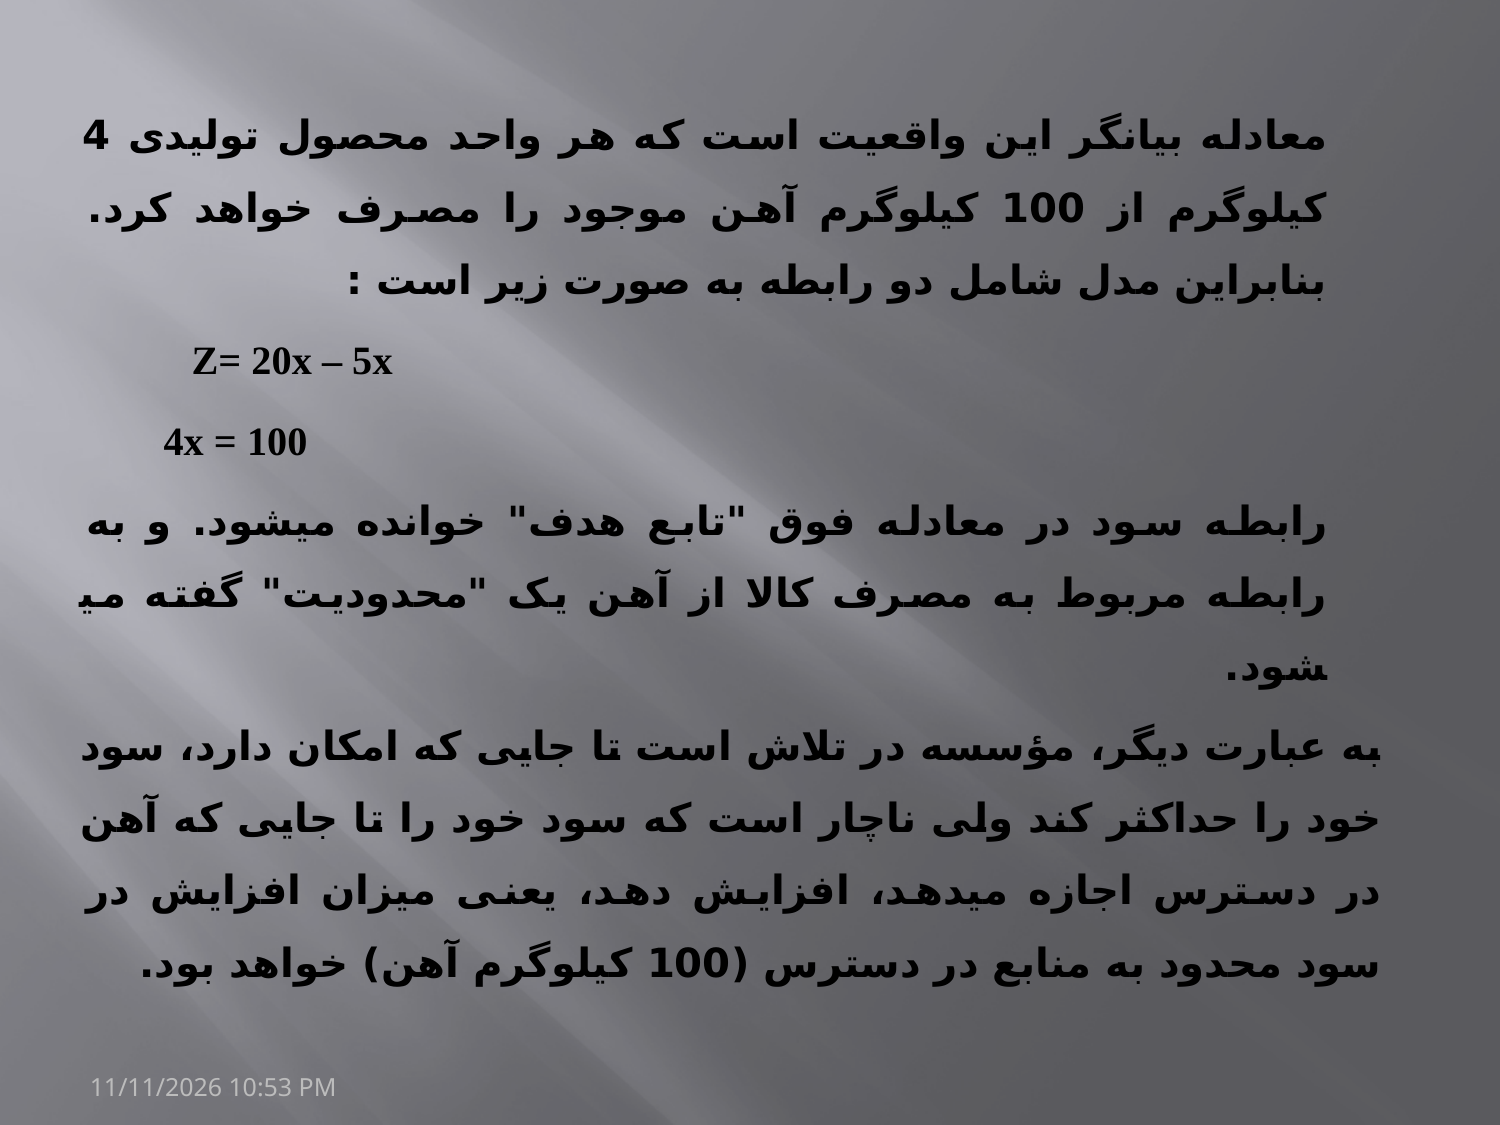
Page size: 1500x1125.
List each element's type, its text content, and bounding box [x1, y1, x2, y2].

slide_number 20/مارس/1 [75, 1052, 425, 1113]
list معادله بیانگر این واقعیت است که هر واحد محصول تولیدی 4 کیلوگرم از 100 کیلوگرم آهن موجود را مصرف خواهد کرد. بنابراین مدل شامل دو رابطه به صورت زیر است : Z= 20x – 5x 4x = 100 رابطه سود در معادله فوق "تابع هدف" خوانده می­شود. و به رابطه مربوط به مصرف کالا از آهن یک "محدودیت" گفته می­شود. به عبارت دیگر، مؤسسه در تلاش است تا جایی که امکان دارد، سود خود را حداکثر کند ولی ناچار است که سود خود را تا جایی که آهن در دسترس اجازه می­دهد، افزایش دهد، یعنی میزان افزایش در سود محدود به منابع در دسترس (100 کیلوگرم آهن) خواهد بود. [64, 78, 1415, 1071]
